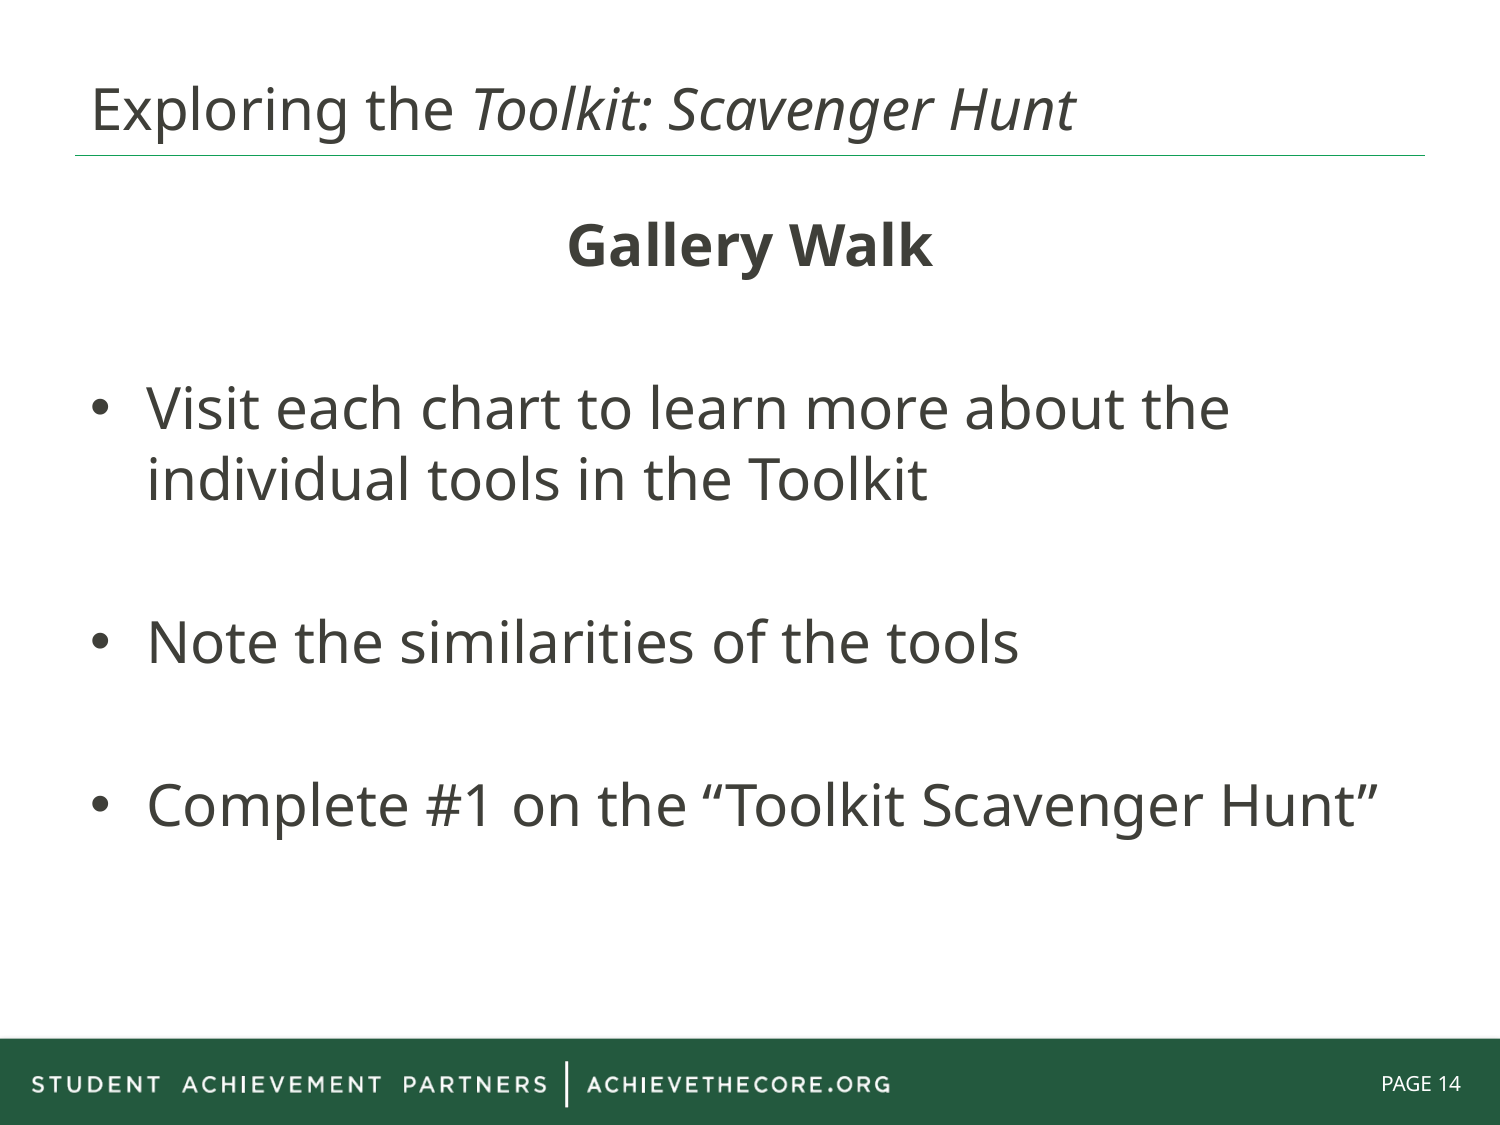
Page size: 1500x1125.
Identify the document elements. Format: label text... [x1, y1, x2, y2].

list Gallery Walk Visit each chart to learn more about the individual tools in the Toolkit Note the similarities of the tools Complete #1 on the “Toolkit Scavenger Hunt” [75, 200, 1425, 1005]
title Exploring the Toolkit: Scavenger Hunt [75, 13, 1425, 200]
